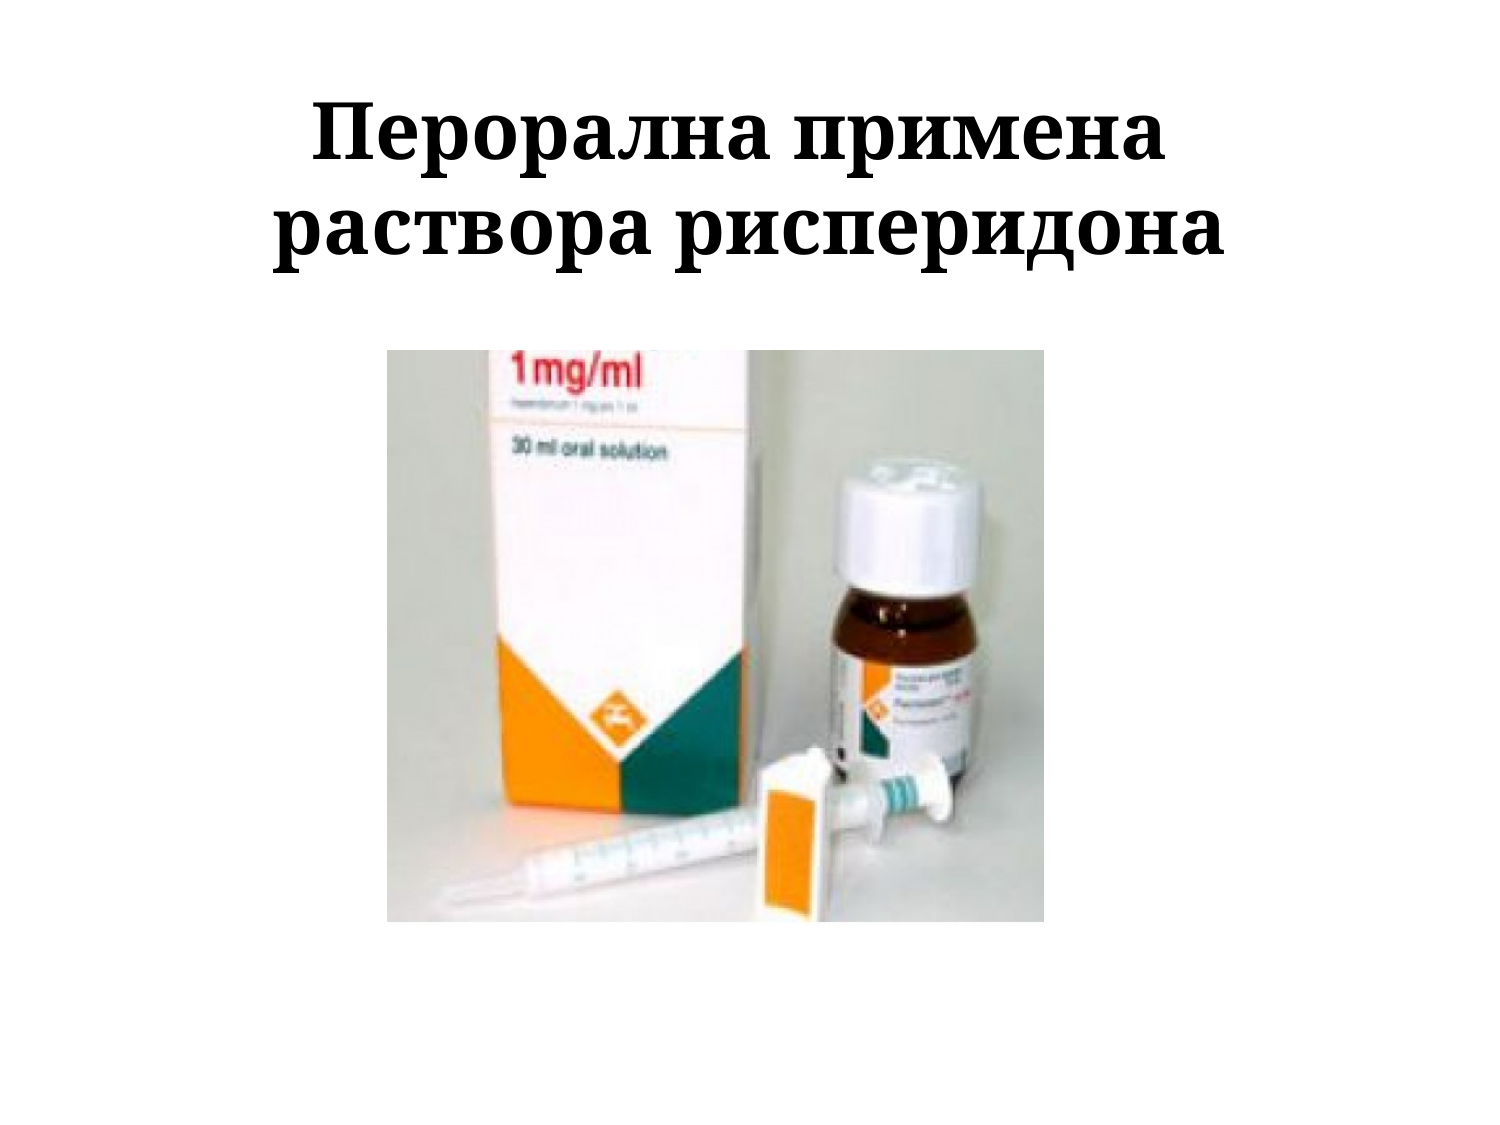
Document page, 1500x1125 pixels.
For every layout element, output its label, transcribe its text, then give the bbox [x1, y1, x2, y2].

picture [387, 74, 1045, 1076]
title Перорална примена раствора рисперидона [74, 0, 1426, 351]
